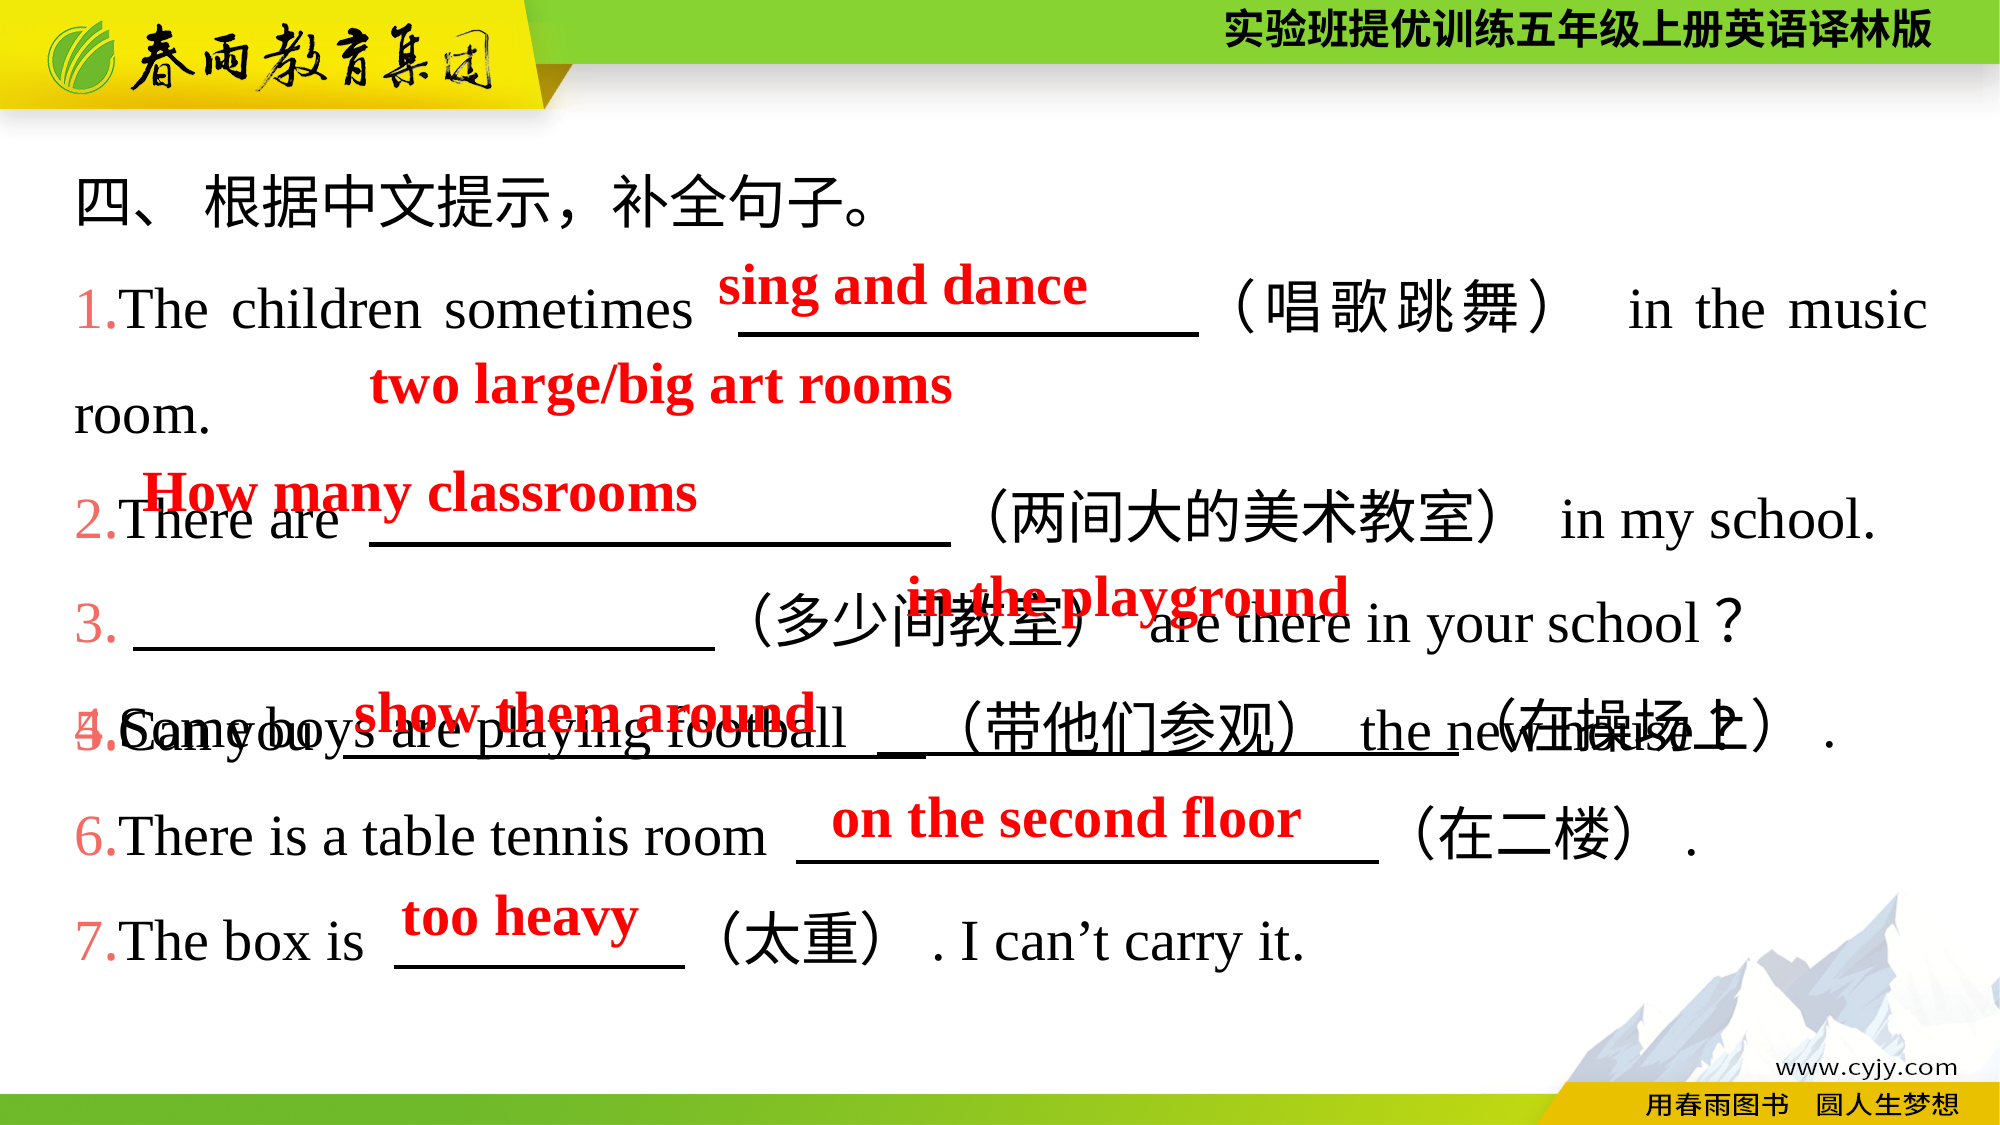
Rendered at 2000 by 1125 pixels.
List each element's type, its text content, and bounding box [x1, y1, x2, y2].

text_box in the playground [891, 550, 1365, 636]
text_box 5.Can you （带他们参观） the new house？ 6.There is a table tennis room （在二楼）. 7.The box is （太重）. I can’t carry it. [59, 649, 1944, 980]
list 四、 根据中文提示，补全句子。 1.The children sometimes （唱歌跳舞） in the music room. 2.There are （两间大的美术教室） in my school. 3. （多少间教室） are there in your school？ 4.Some boys are playing football （在操场上）. [59, 122, 1944, 649]
text_box show them around [339, 666, 832, 751]
text_box sing and dance [703, 238, 1104, 324]
text_box on the second floor [816, 771, 1318, 857]
picture [0, 0, 2000, 1125]
text_box too heavy [386, 869, 656, 955]
text_box How many classrooms [127, 445, 714, 531]
text_box two large/big art rooms [354, 338, 969, 423]
